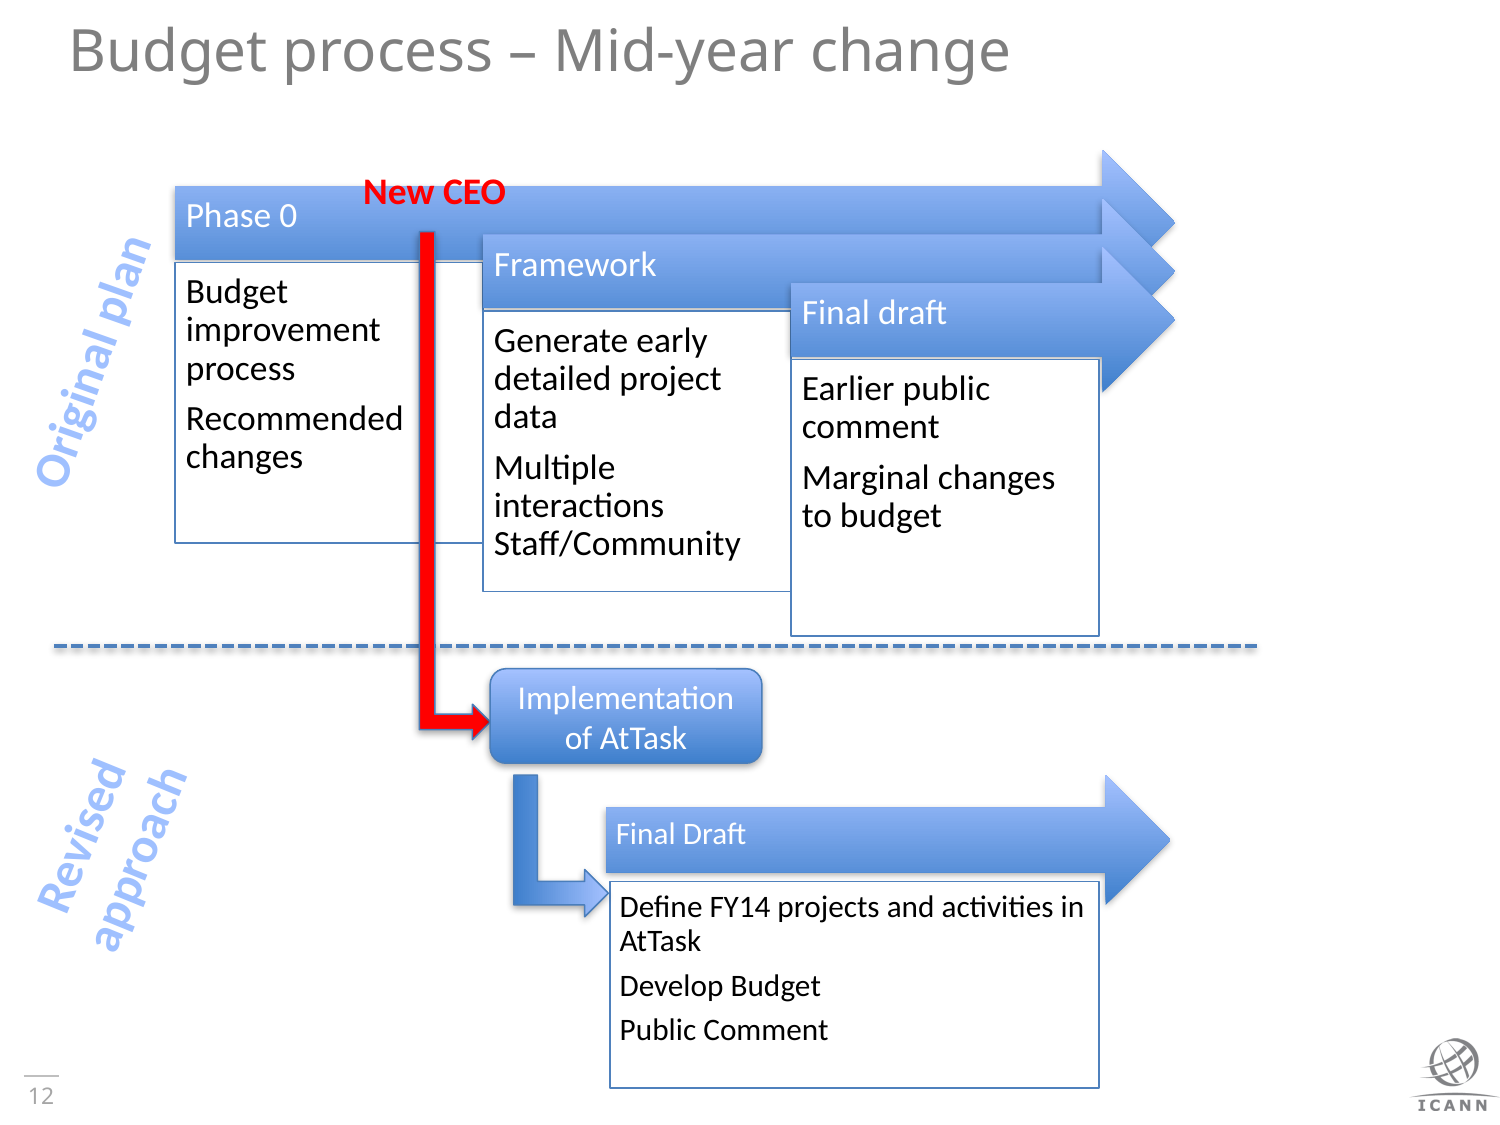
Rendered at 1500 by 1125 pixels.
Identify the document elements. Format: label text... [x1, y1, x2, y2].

text_box Implementation of AtTask [489, 667, 763, 738]
text_box Revised approach [0, 670, 231, 1023]
text_box [418, 655, 484, 738]
picture [1409, 1038, 1500, 1111]
title Budget process – Mid-year change [54, 19, 1471, 116]
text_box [418, 739, 1359, 1125]
text_box Original plan [0, 194, 169, 527]
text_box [174, 140, 1176, 646]
